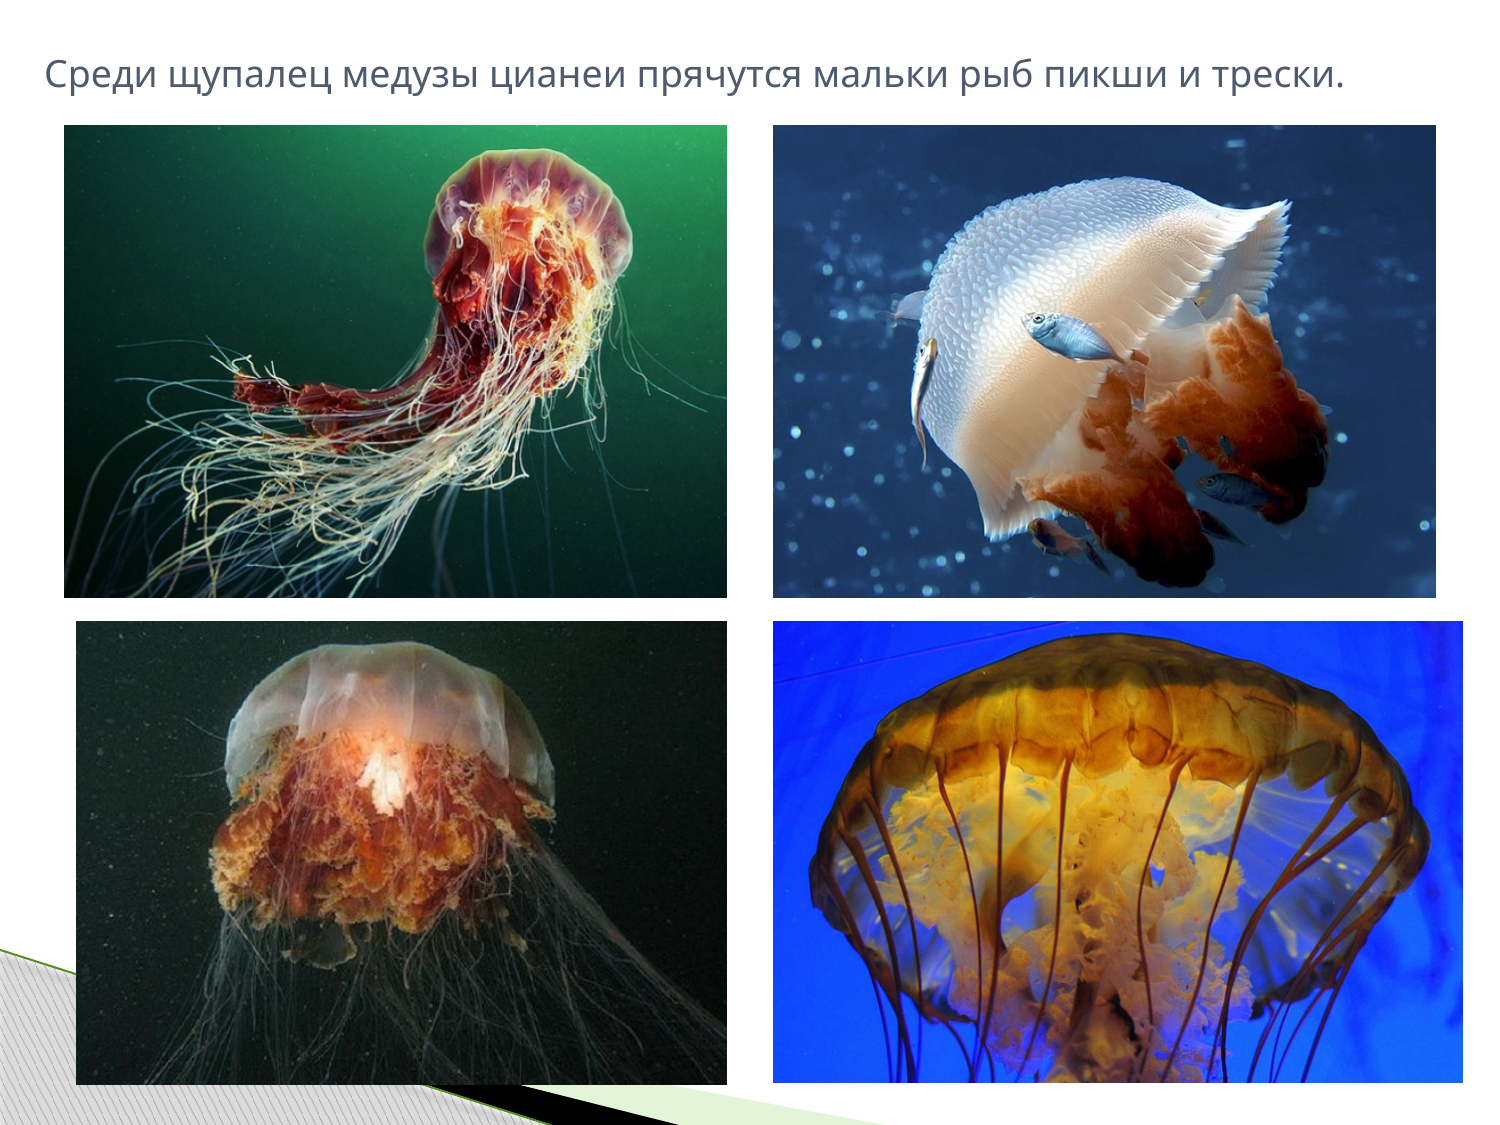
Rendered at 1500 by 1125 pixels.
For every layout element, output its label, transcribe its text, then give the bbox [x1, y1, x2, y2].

picture [773, 621, 1463, 1083]
picture [76, 621, 727, 1086]
picture [773, 125, 1436, 599]
picture [64, 125, 728, 599]
text_box Среди щупалец медузы цианеи прячутся мальки рыб пикши и трески. [29, 42, 1483, 103]
